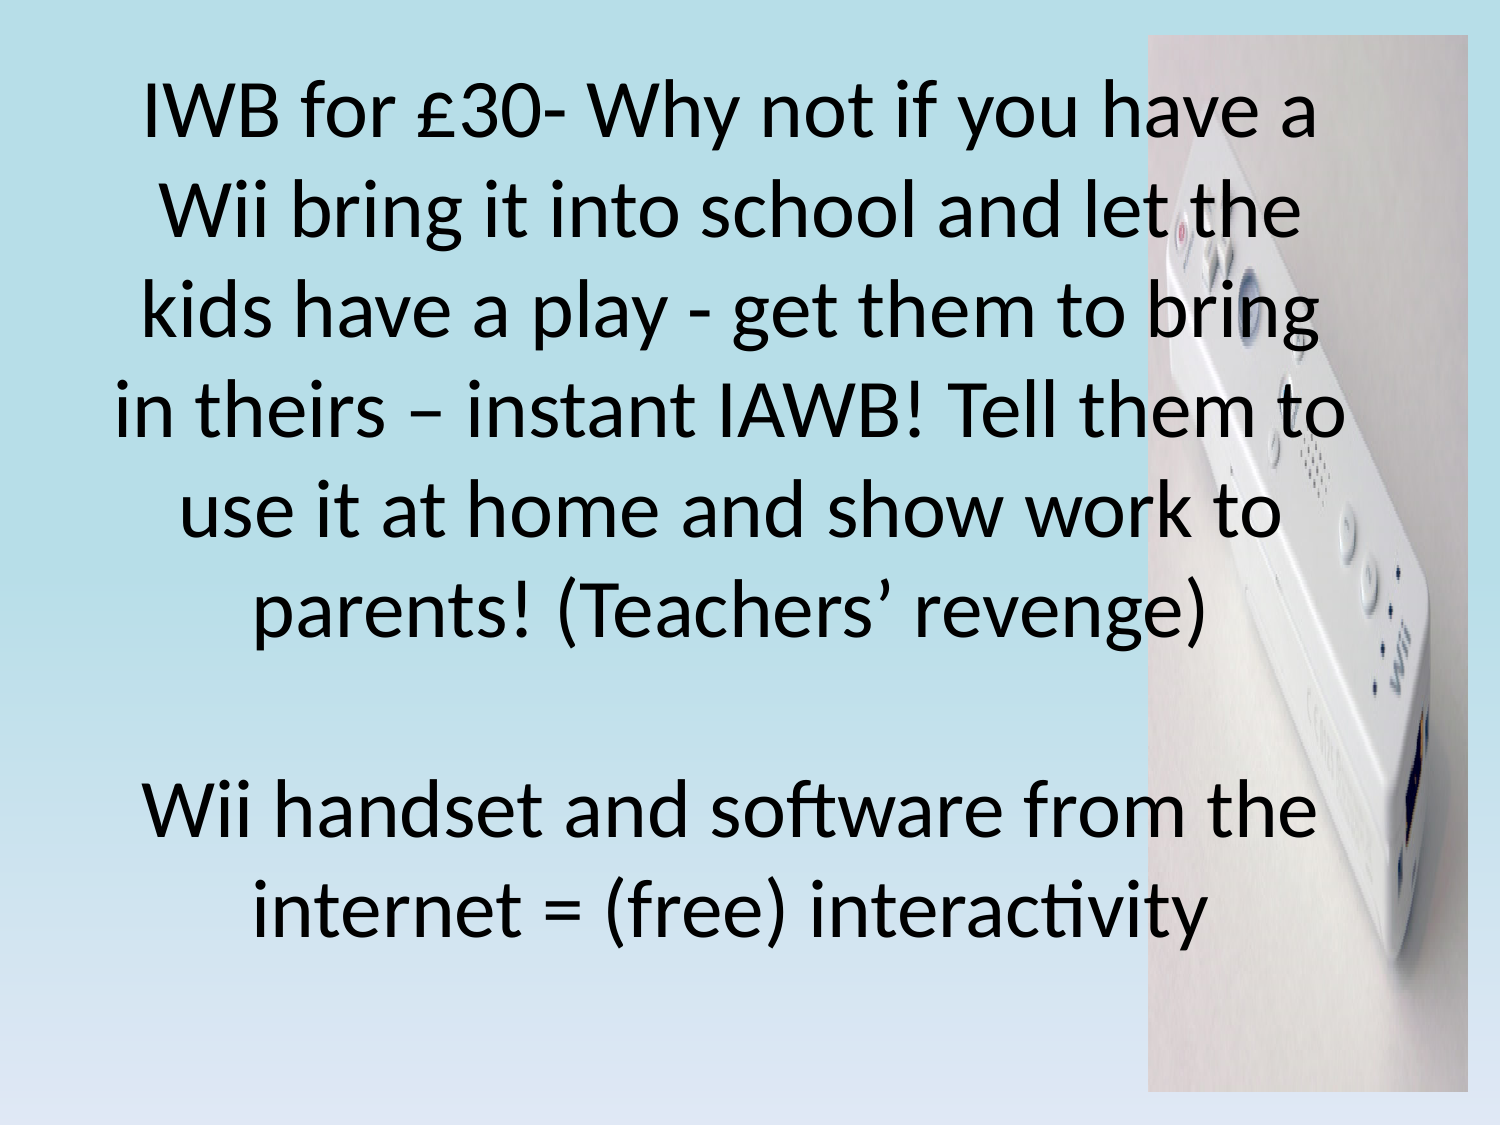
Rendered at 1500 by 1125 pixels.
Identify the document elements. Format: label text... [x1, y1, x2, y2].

text_box IWB for £30- Why not if you have a Wii bring it into school and let the kids have a play - get them to bring in theirs – instant IAWB! Tell them to use it at home and show work to parents! (Teachers’ revenge) Wii handset and software from the internet = (free) interactivity [93, 46, 1143, 197]
picture [1148, 34, 1468, 1092]
